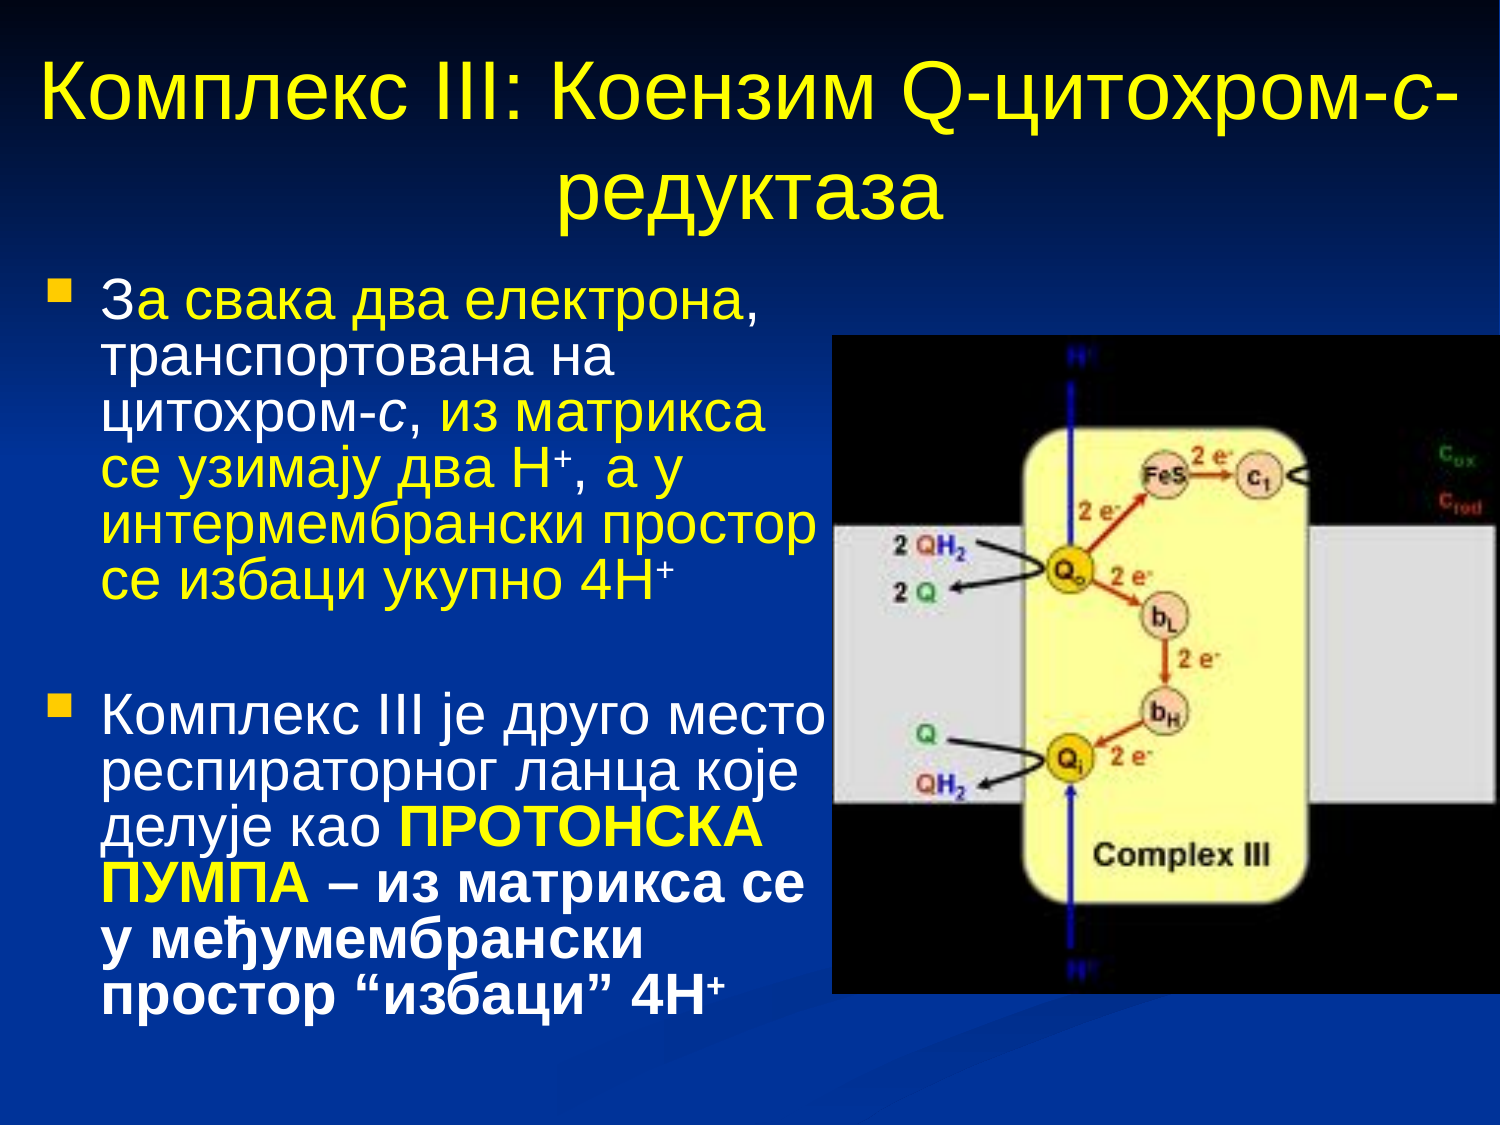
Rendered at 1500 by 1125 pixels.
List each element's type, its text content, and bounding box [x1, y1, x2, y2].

text_box Кoмплeкс III: Кoeнзим Q-цитoхрoм-с-рeдуктaзa [0, 42, 1500, 231]
picture [832, 335, 1500, 994]
list За свака два електрона, транспортована на цитохром-с, из матрикса се узимају два H+, а у интермембрански простор се избаци укупно 4H+ Комплекс III је друго место респираторног ланца које делује као ПРОТОНСКА ПУМПА – из матрикса се у међумембрански простор “избаци” 4H+ [29, 266, 847, 1125]
